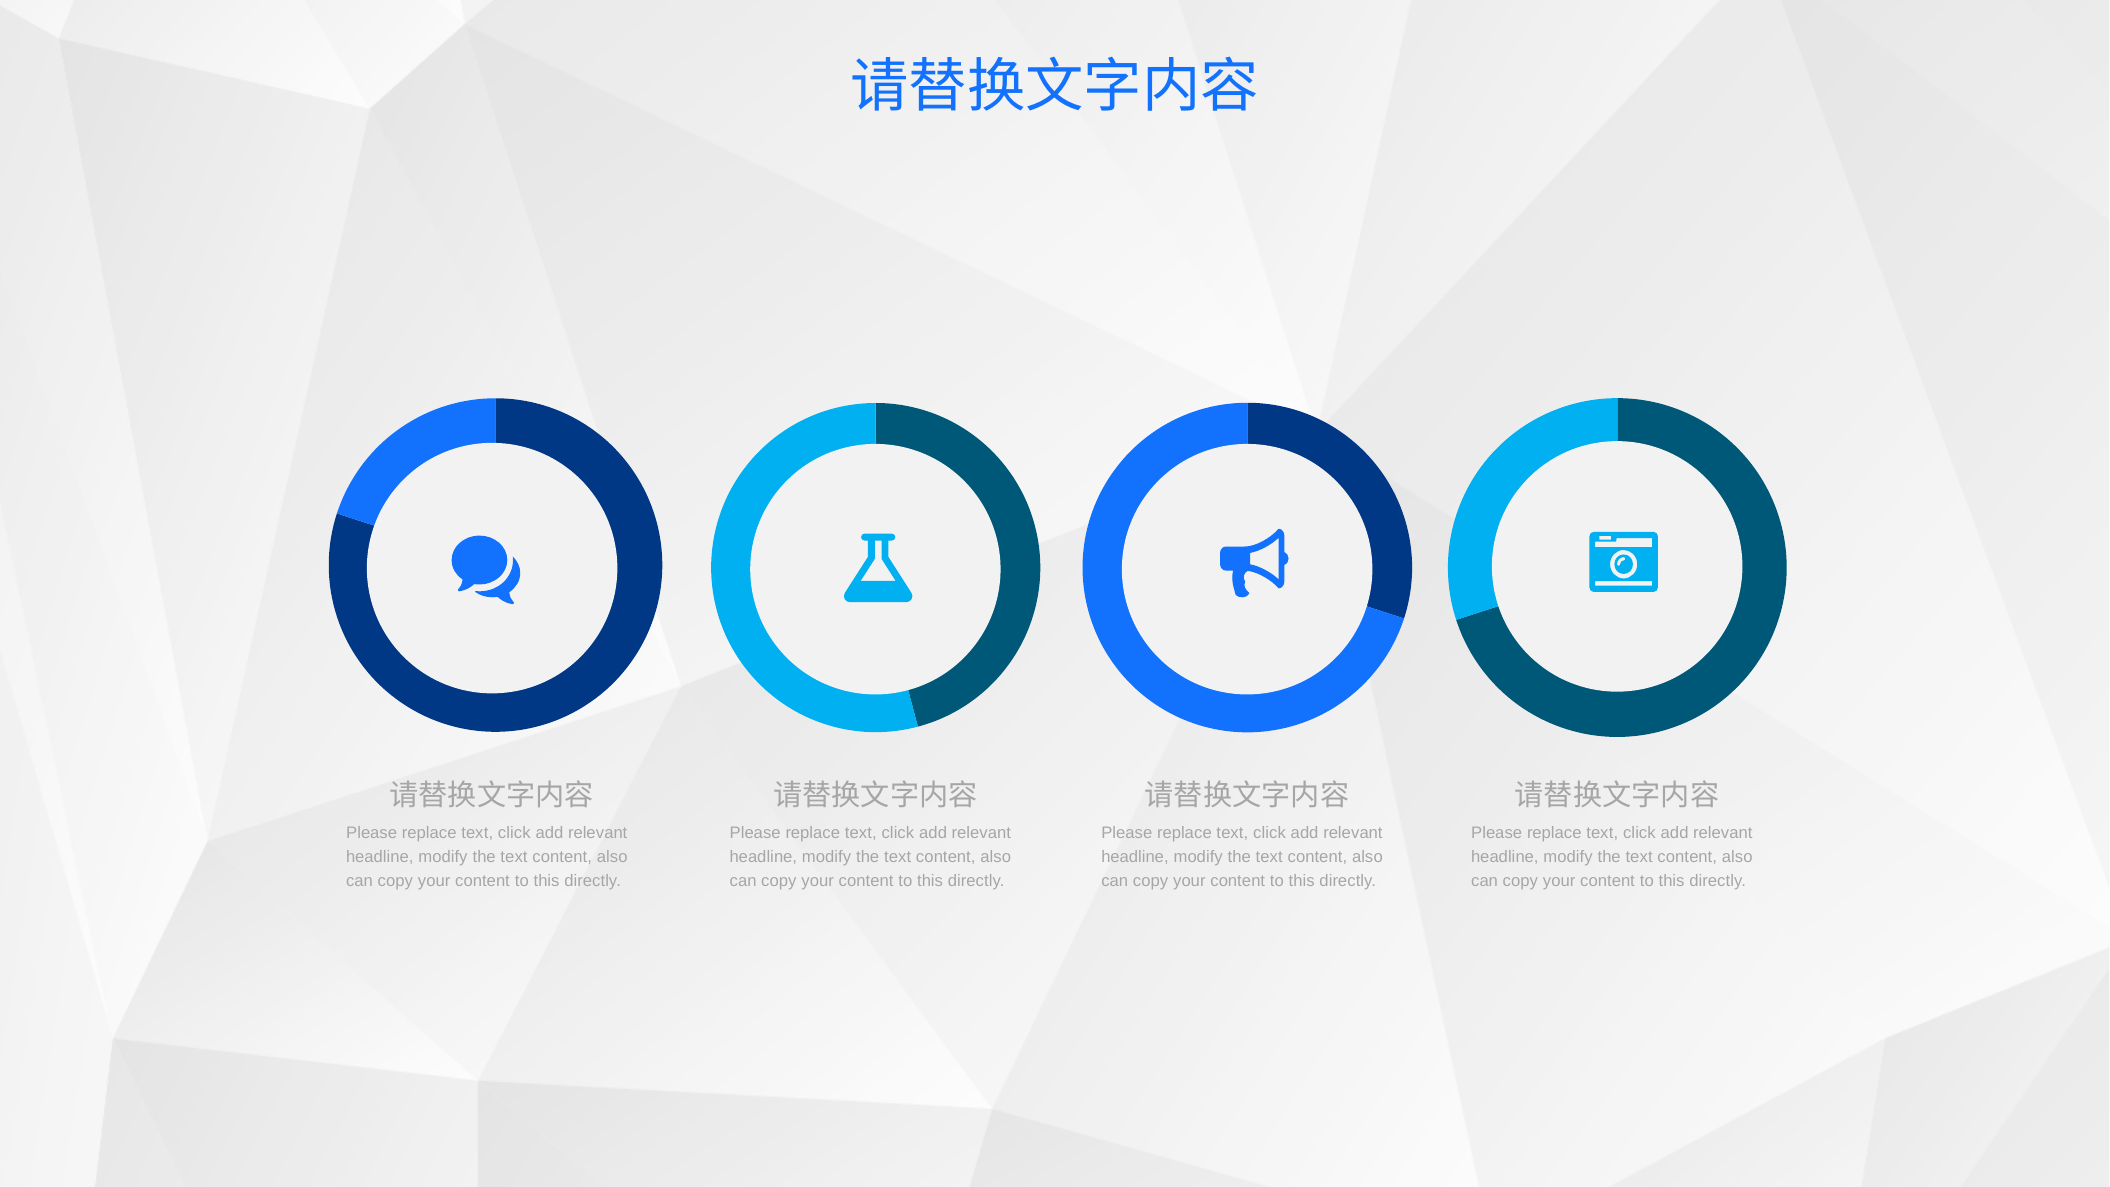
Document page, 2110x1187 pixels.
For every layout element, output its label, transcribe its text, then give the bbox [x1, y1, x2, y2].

text_box 请替换文字内容 [729, 776, 1022, 812]
chart [299, 368, 1816, 767]
text_box Please replace text, click add relevant headline, modify the text content, also can copy your content to this directly. [1471, 817, 1764, 890]
text_box Please replace text, click add relevant headline, modify the text content, also can copy your content to this directly. [729, 817, 1022, 890]
picture [0, 0, 2110, 1187]
text_box Please replace text, click add relevant headline, modify the text content, also can copy your content to this directly. [346, 817, 638, 890]
text_box Please replace text, click add relevant headline, modify the text content, also can copy your content to this directly. [1101, 817, 1394, 890]
text_box 请替换文字内容 [795, 26, 1314, 125]
text_box 请替换文字内容 [1101, 776, 1394, 812]
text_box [451, 528, 1658, 605]
text_box 请替换文字内容 [1471, 776, 1764, 812]
text_box 请替换文字内容 [346, 776, 638, 812]
